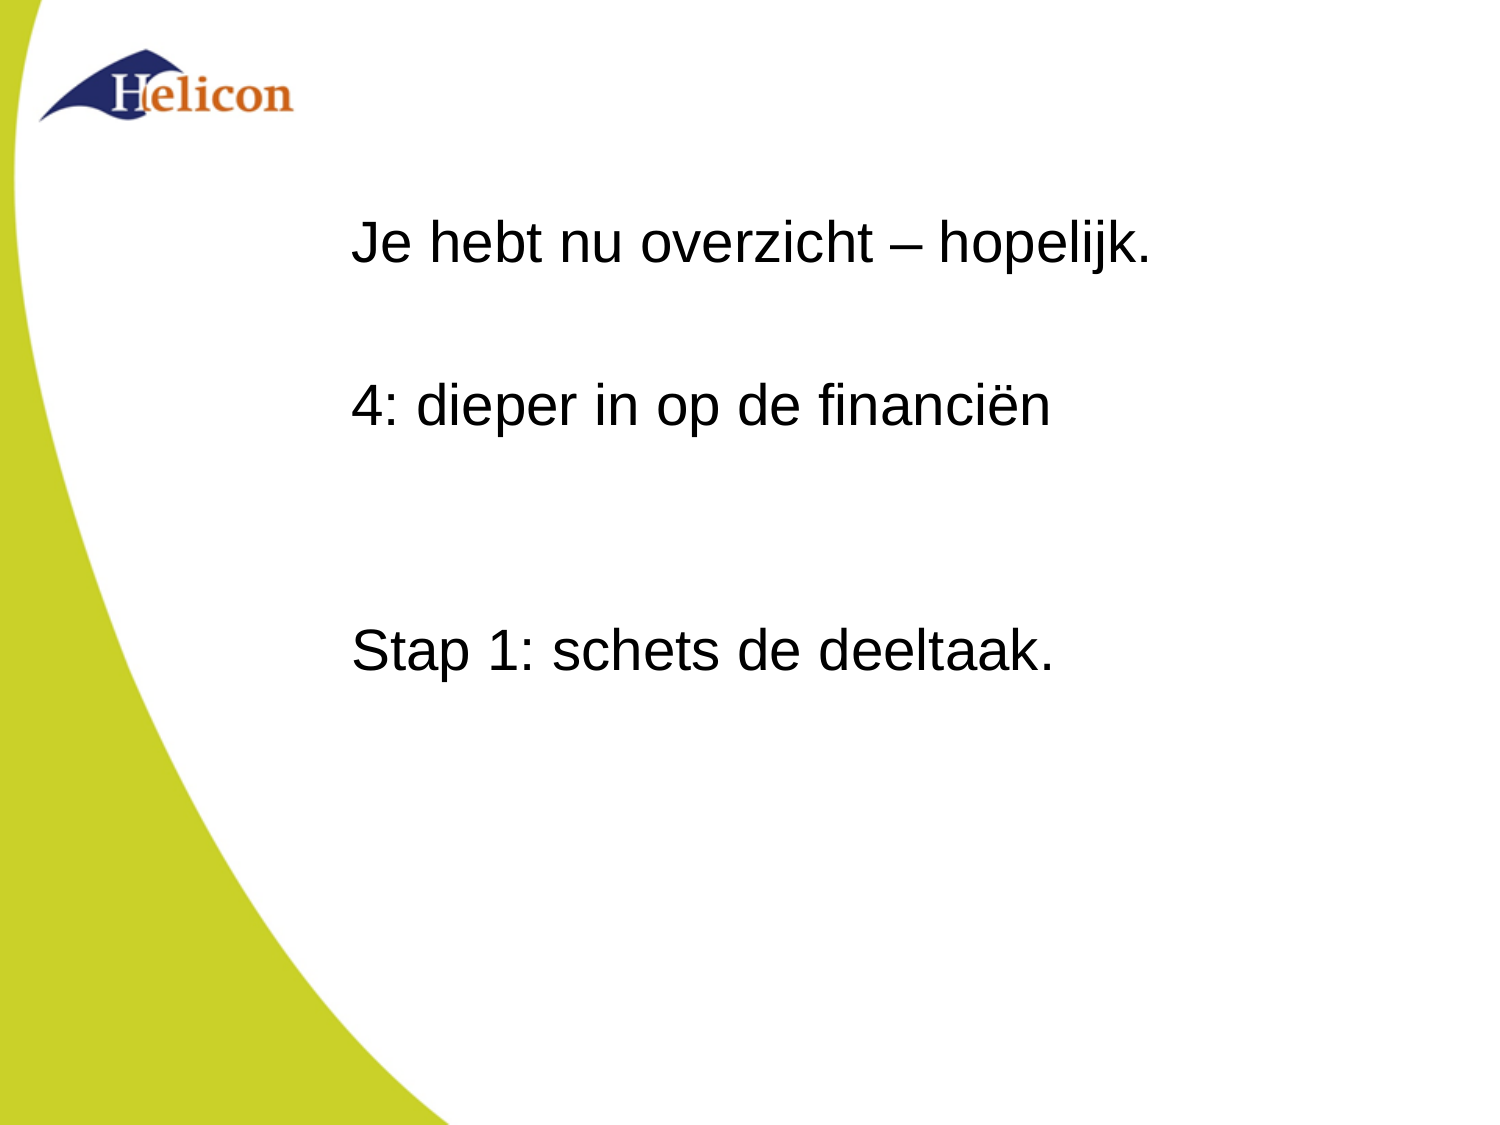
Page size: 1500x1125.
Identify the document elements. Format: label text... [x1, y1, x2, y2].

list Je hebt nu overzicht – hopelijk. 4: dieper in op de financiën Stap 1: schets de deeltaak. [336, 196, 1425, 1005]
picture [0, 0, 1500, 1125]
